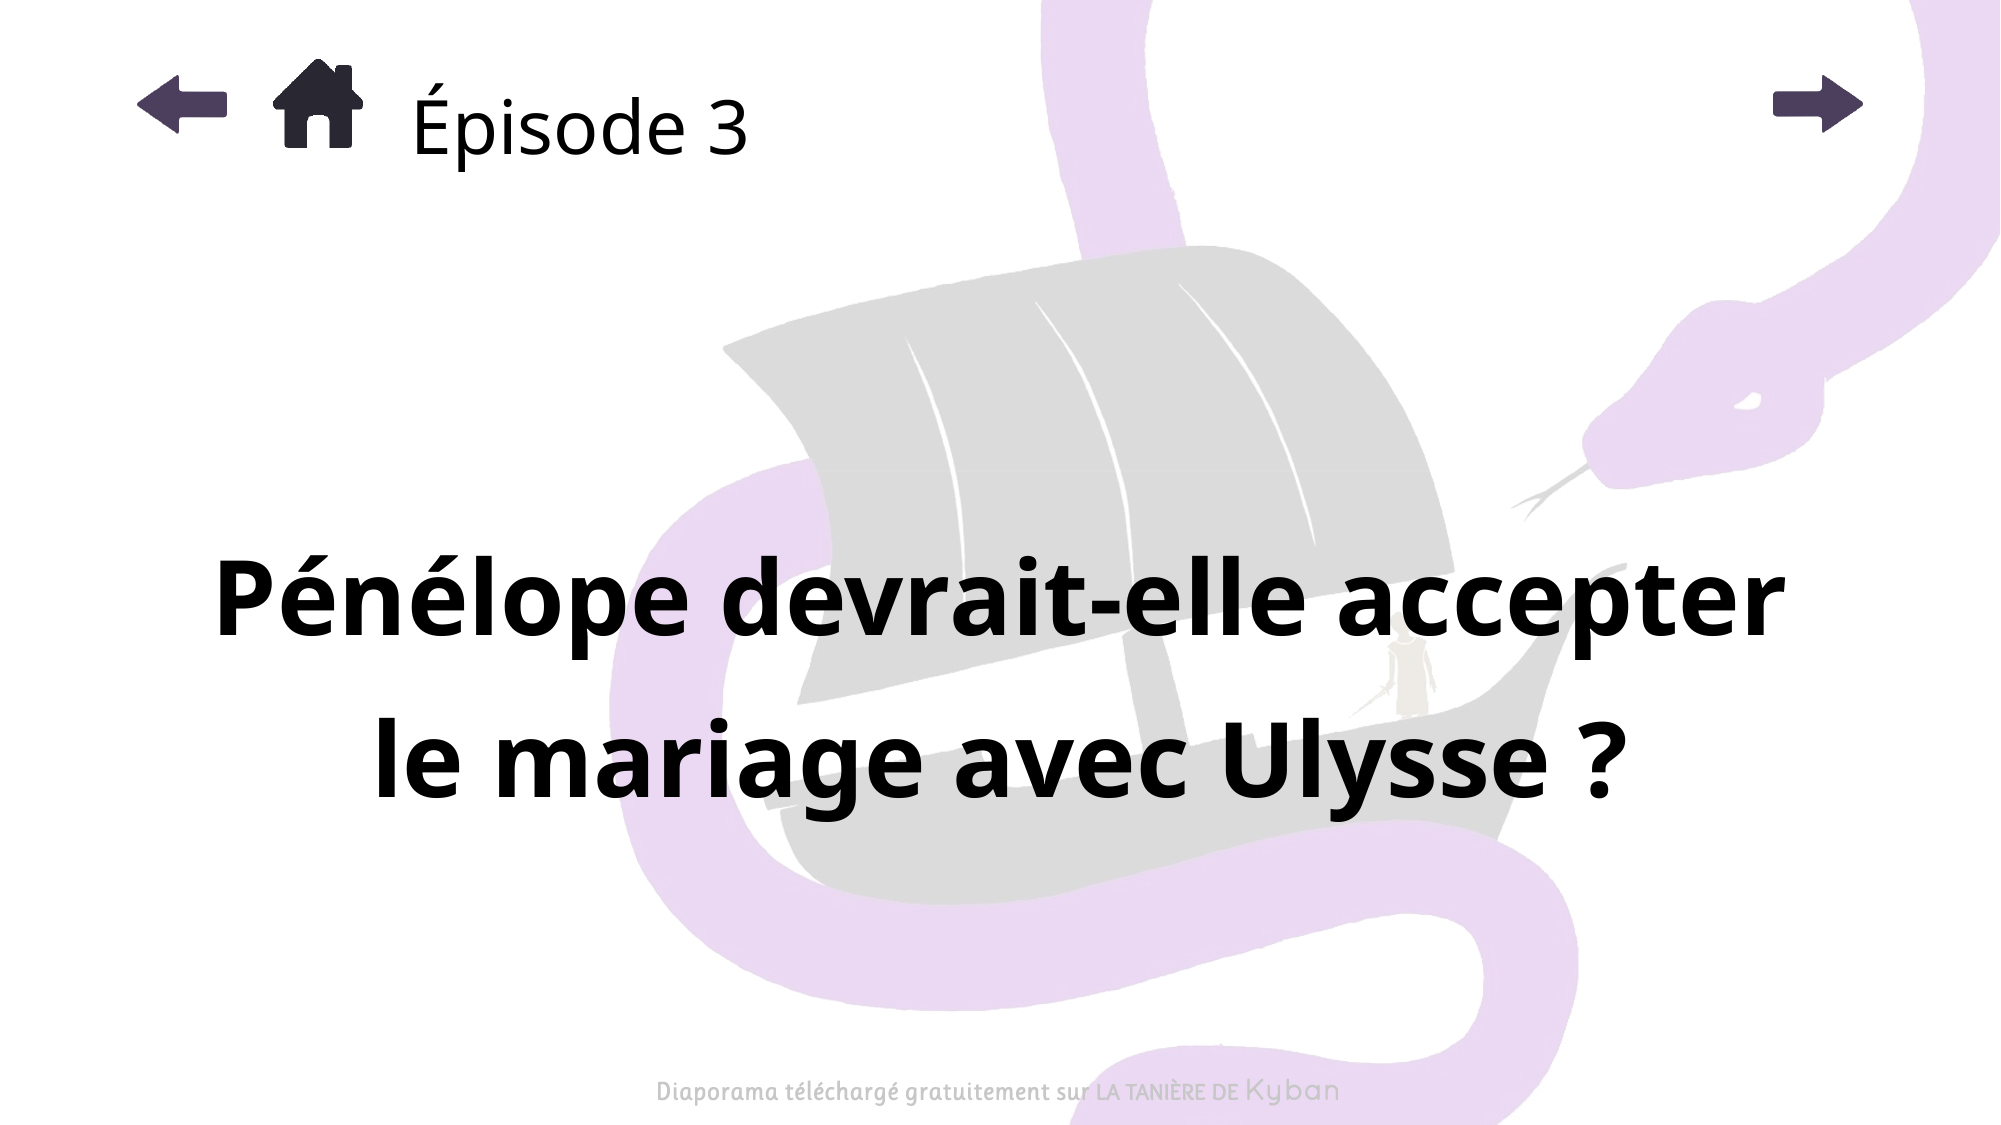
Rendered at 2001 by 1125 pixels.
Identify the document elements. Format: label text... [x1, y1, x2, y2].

list Pénélope devrait-elle accepter le mariage avec Ulysse ? [137, 299, 1863, 1014]
title Épisode 3 [395, 59, 1863, 202]
picture [0, 0, 2001, 1125]
